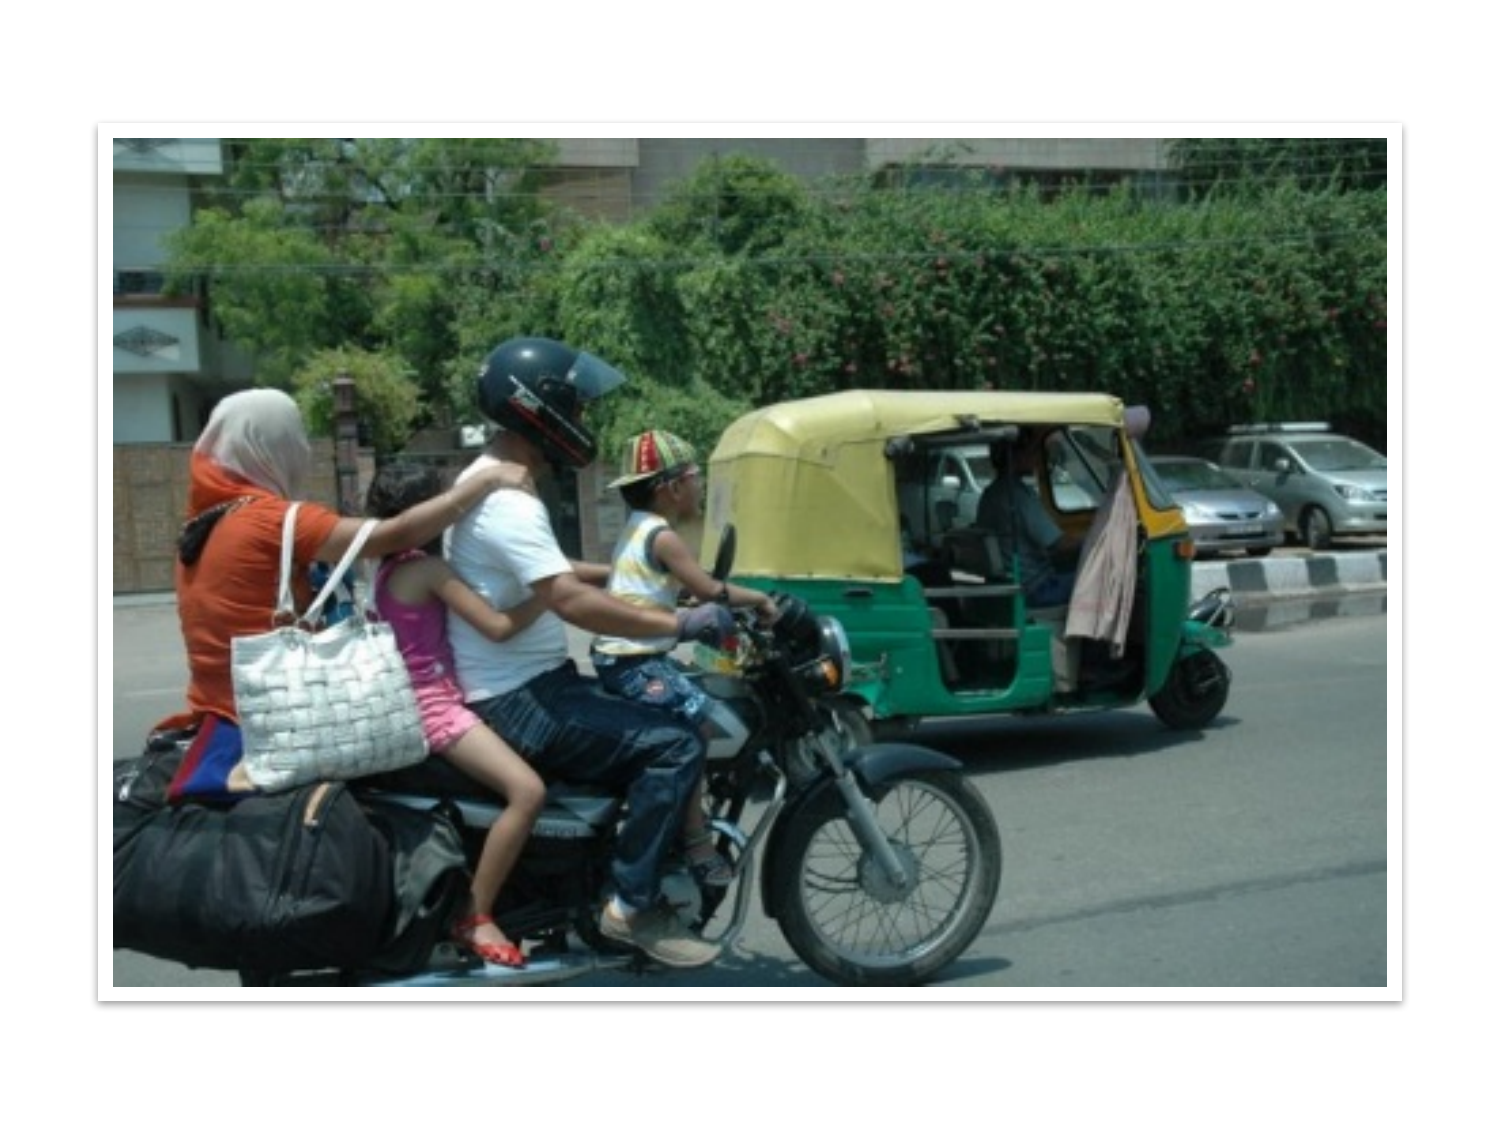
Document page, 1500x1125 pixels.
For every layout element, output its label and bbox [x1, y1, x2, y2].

picture [112, 137, 1388, 987]
